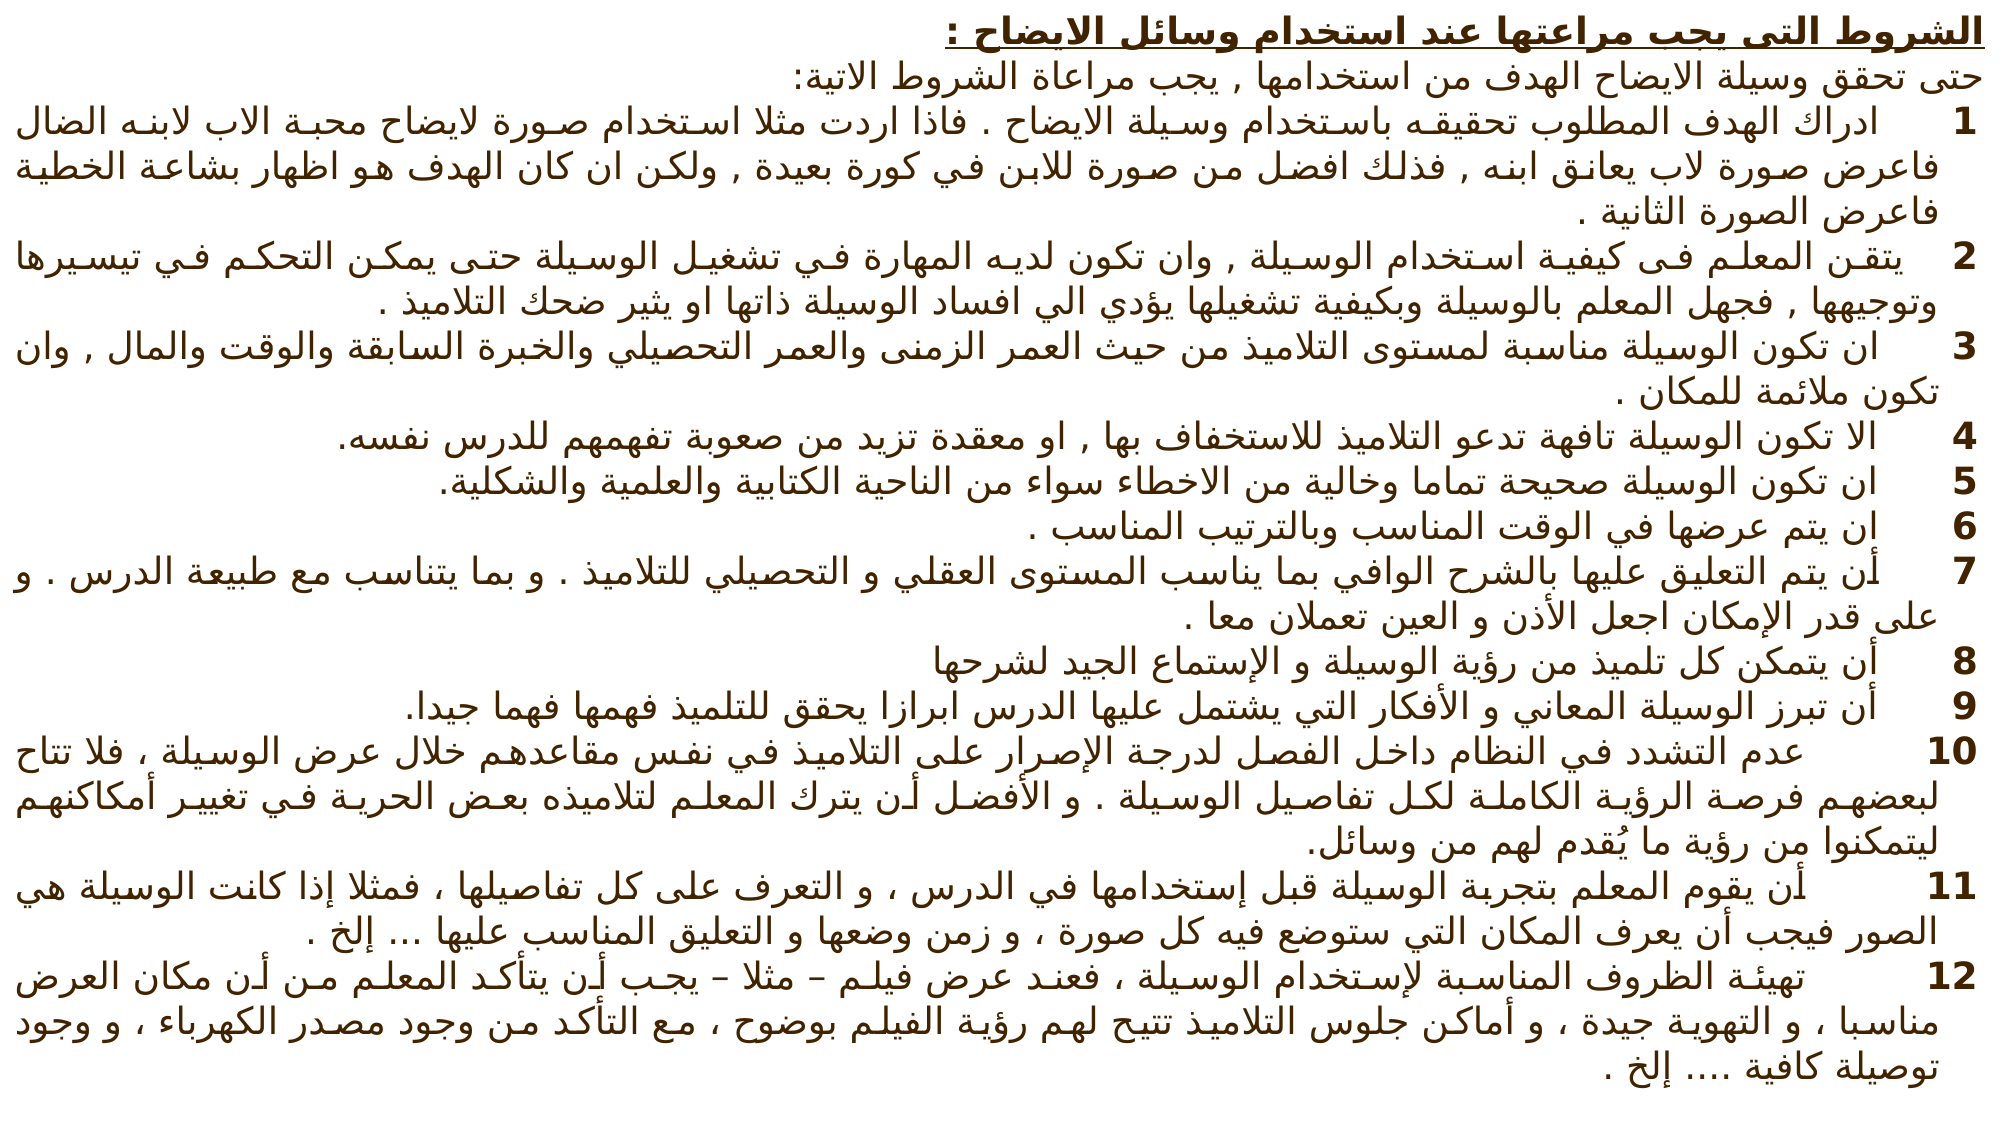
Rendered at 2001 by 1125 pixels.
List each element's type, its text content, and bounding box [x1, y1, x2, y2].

text_box الشروط التى يجب مراعتها عند استخدام وسائل الايضاح : حتى تحقق وسيلة الايضاح الهدف من استخدامها , يجب مراعاة الشروط الاتية: 1 ادراك الهدف المطلوب تحقيقه باستخدام وسيلة الايضاح . فاذا اردت مثلا استخدام صورة لايضاح محبة الاب لابنه الضال فاعرض صورة لاب يعانق ابنه , فذلك افضل من صورة للابن في كورة بعيدة , ولكن ان كان الهدف هو اظهار بشاعة الخطية فاعرض الصورة الثانية . 2 يتقن المعلم فى كيفية استخدام الوسيلة , وان تكون لديه المهارة في تشغيل الوسيلة حتى يمكن التحكم في تيسيرها وتوجيهها , فجهل المعلم بالوسيلة وبكيفية تشغيلها يؤدي الي افساد الوسيلة ذاتها او يثير ضحك التلاميذ . 3 ان تكون الوسيلة مناسبة لمستوى التلاميذ من حيث العمر الزمنى والعمر التحصيلي والخبرة السابقة والوقت والمال , وان تكون ملائمة للمكان . 4 الا تكون الوسيلة تافهة تدعو التلاميذ للاستخفاف بها , او معقدة تزيد من صعوبة تفهمهم للدرس نفسه. 5 ان تكون الوسيلة صحيحة تماما وخالية من الاخطاء سواء من الناحية الكتابية والعلمية والشكلية. 6 ان يتم عرضها في الوقت المناسب وبالترتيب المناسب . 7 أن يتم التعليق عليها بالشرح الوافي بما يناسب المستوى العقلي و التحصيلي للتلاميذ . و بما يتناسب مع طبيعة الدرس . و على قدر الإمكان اجعل الأذن و العين تعملان معا . 8 أن يتمكن كل تلميذ من رؤية الوسيلة و الإستماع الجيد لشرحها 9 أن تبرز الوسيلة المعاني و الأفكار التي يشتمل عليها الدرس ابرازا يحقق للتلميذ فهمها فهما جيدا. 10 عدم التشدد في النظام داخل الفصل لدرجة الإصرار على التلاميذ في نفس مقاعدهم خلال عرض الوسيلة ، فلا تتاح لبعضهم فرصة الرؤية الكاملة لكل تفاصيل الوسيلة . و الأفضل أن يترك المعلم لتلاميذه بعض الحرية في تغيير أمكاكنهم ليتمكنوا من رؤية ما يُقدم لهم من وسائل. 11 أن يقوم المعلم بتجربة الوسيلة قبل إستخدامها في الدرس ، و التعرف على كل تفاصيلها ، فمثلا إذا كانت الوسيلة هي الصور فيجب أن يعرف المكان التي ستوضع فيه كل صورة ، و زمن وضعها و التعليق المناسب عليها ... إلخ . 12 تهيئة الظروف المناسبة لإستخدام الوسيلة ، فعند عرض فيلم – مثلا – يجب أن يتأكد المعلم من أن مكان العرض مناسبا ، و التهوية جيدة ، و أماكن جلوس التلاميذ تتيح لهم رؤية الفيلم بوضوح ، مع التأكد من وجود مصدر الكهرباء ، و وجود توصيلة كافية .... إلخ . [0, 0, 2000, 1095]
